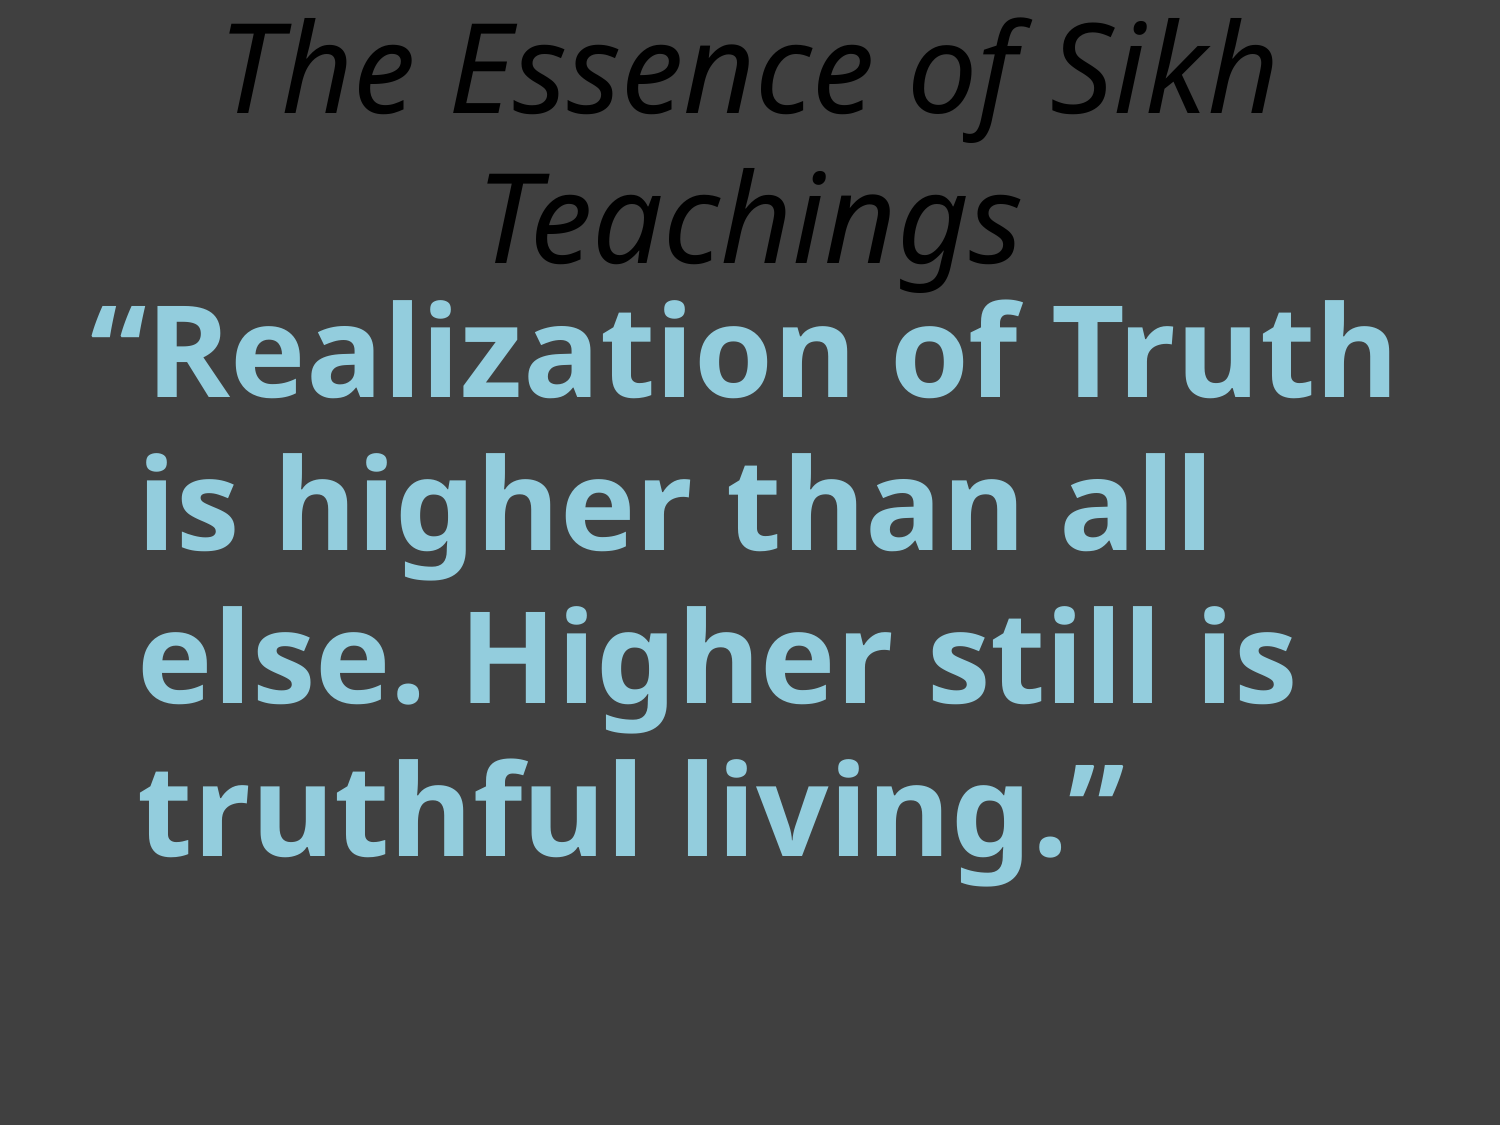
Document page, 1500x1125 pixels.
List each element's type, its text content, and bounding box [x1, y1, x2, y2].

title The Essence of Sikh Teachings [75, 45, 1425, 233]
list “Realization of Truth is higher than all else. Higher still is truthful living.” [75, 262, 1425, 1005]
